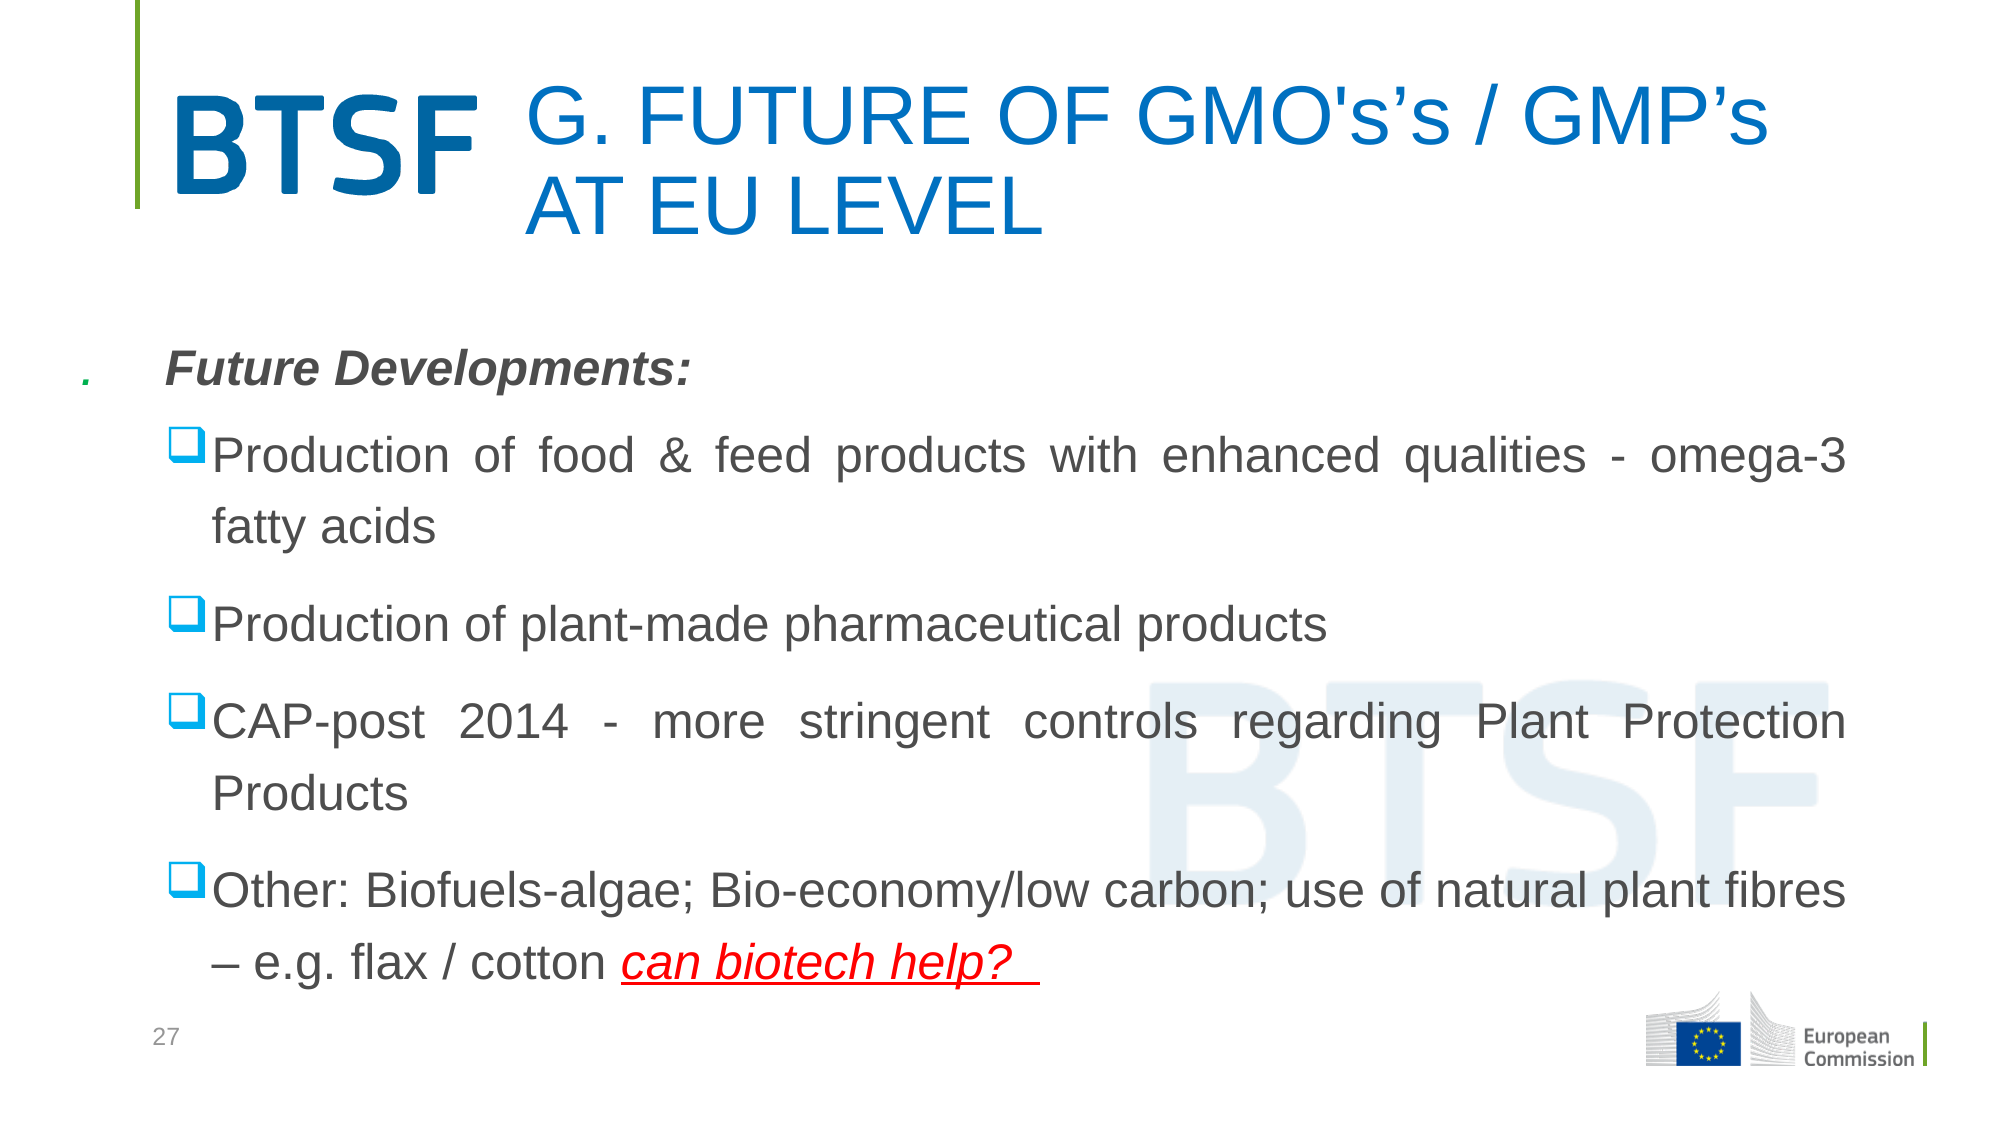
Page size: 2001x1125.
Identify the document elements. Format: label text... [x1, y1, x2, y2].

picture [148, 77, 516, 207]
picture [1863, 991, 1927, 1066]
title G. FUTURE OF GMO's’s / GMP’s AT EU LEVEL [510, 124, 1898, 253]
text_box . Future Developments: Production of food & feed products with enhanced qualities - omega-3 fatty acids Production of plant-made pharmaceutical products CAP-post 2014 - more stringent controls regarding Plant Protection Products Other: Biofuels-algae; Bio-economy/low carbon; use of natural plant fibres – e.g. flax / cotton can biotech help? [0, 207, 1863, 1125]
